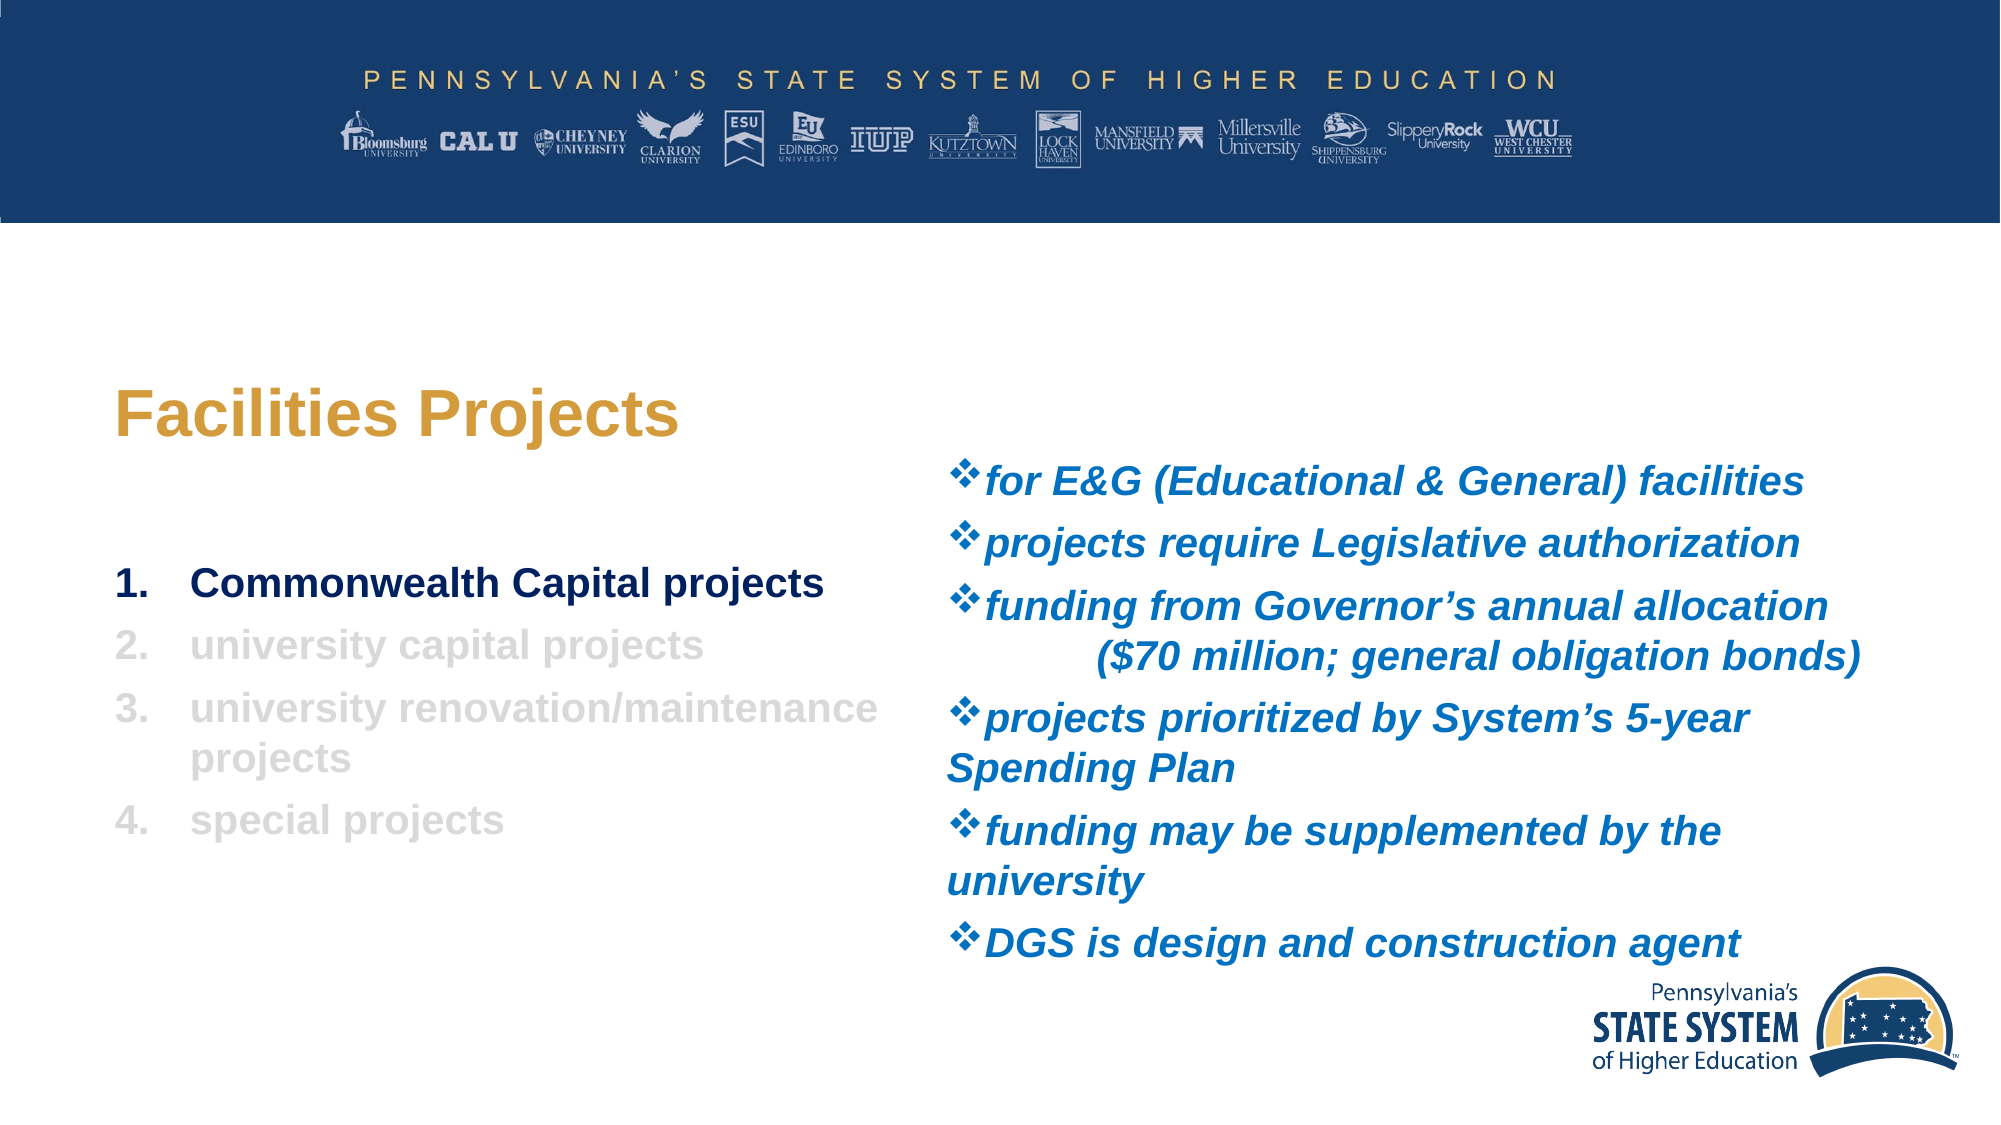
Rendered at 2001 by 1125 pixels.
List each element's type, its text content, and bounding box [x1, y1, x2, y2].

list Commonwealth Capital projects university capital projects university renovation/maintenance projects special projects [99, 485, 984, 1025]
list Facilities Projects [99, 352, 984, 458]
picture [1593, 965, 1959, 1080]
list for E&G (Educational & General) facilities projects require Legislative authorization funding from Governor’s annual allocation ($70 million; general obligation bonds) projects prioritized by System’s 5-year Spending Plan funding may be supplemented by the university DGS is design and construction agent [931, 440, 1900, 980]
picture [0, 0, 2000, 223]
